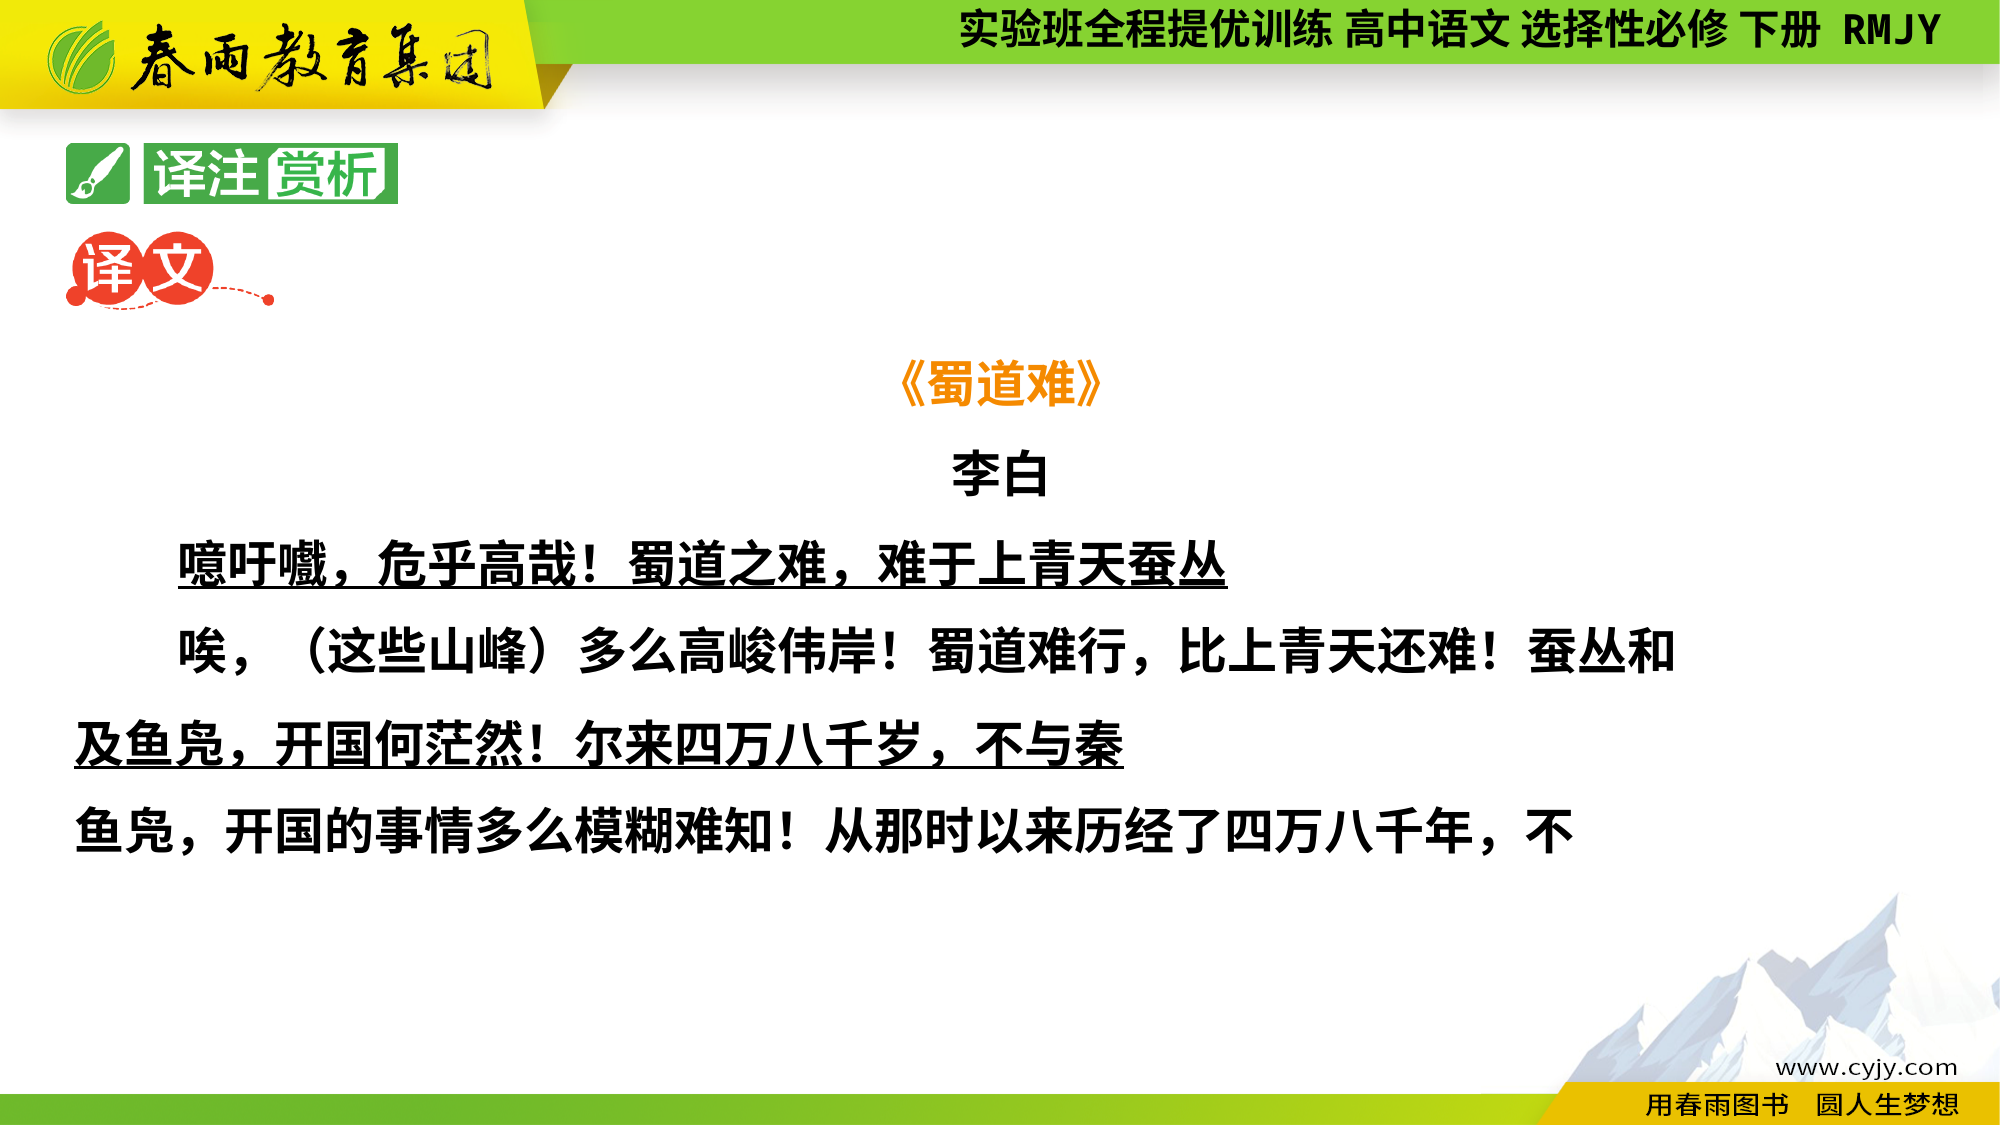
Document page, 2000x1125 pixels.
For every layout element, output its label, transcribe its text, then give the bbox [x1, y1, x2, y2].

picture [0, 0, 2000, 1125]
text_box 唉，（这些山峰）多么高峻伟岸！蜀道难行，比上青天还难！蚕丛和 鱼凫，开国的事情多么模糊难知！从那时以来历经了四万八千年，不 [59, 581, 1944, 867]
